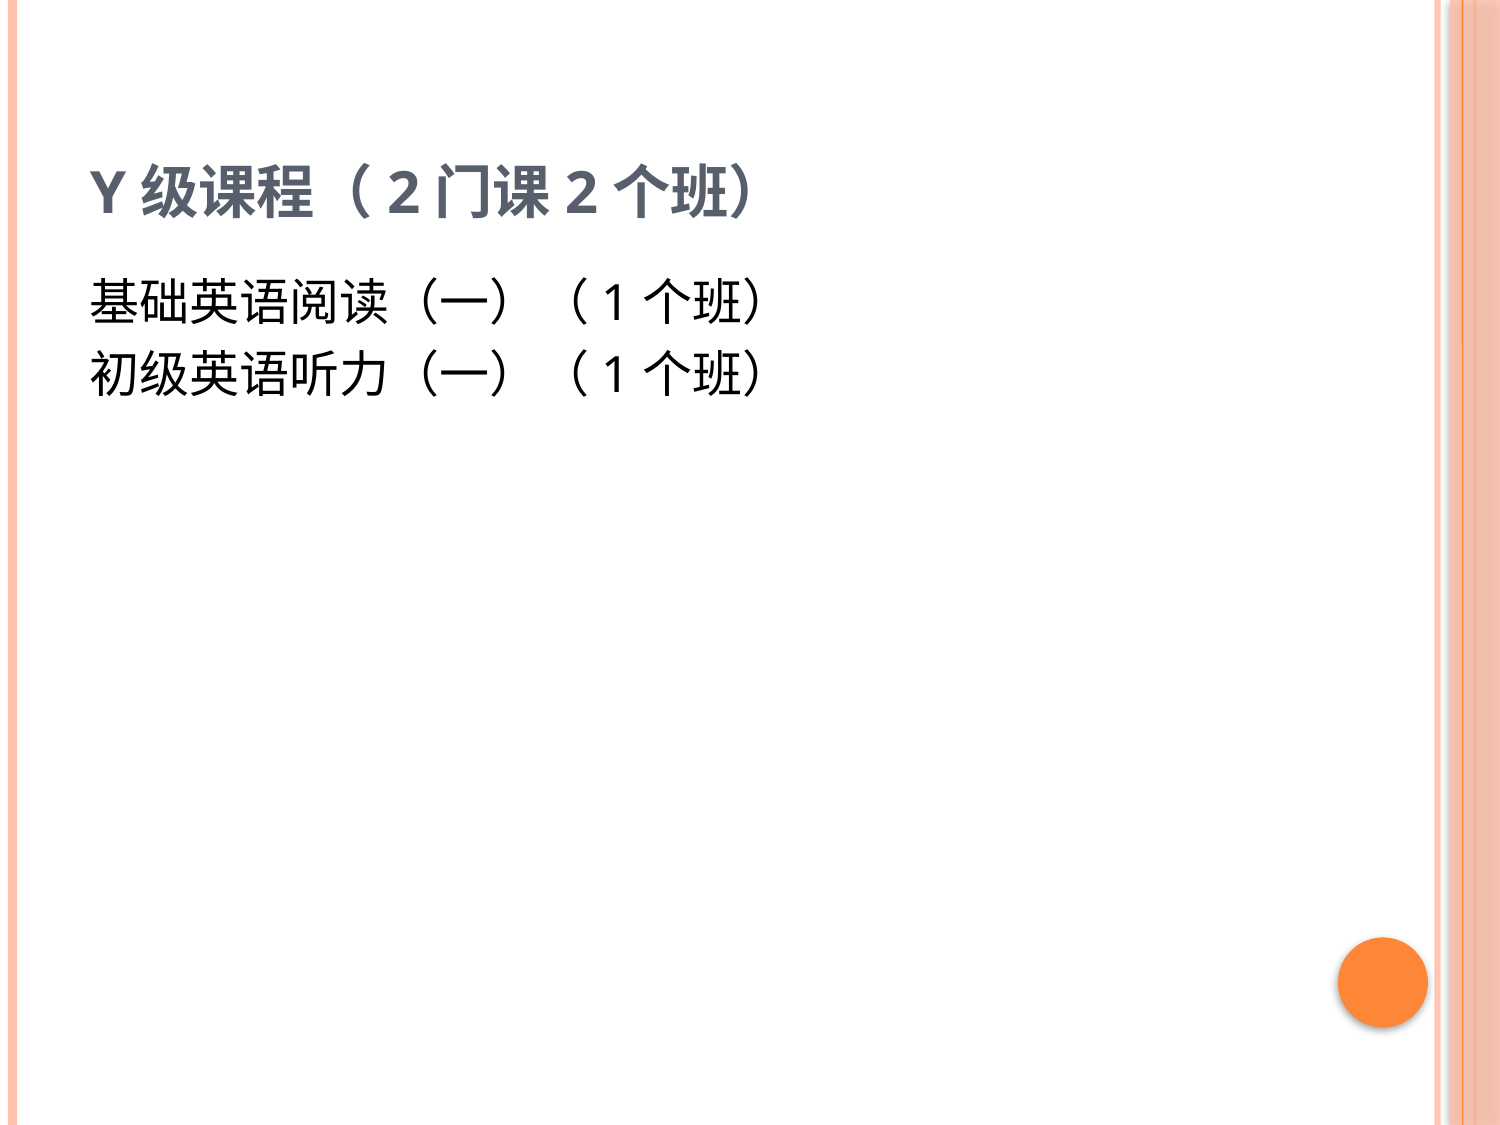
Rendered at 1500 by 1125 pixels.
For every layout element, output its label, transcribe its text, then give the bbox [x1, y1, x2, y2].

title Y级课程（2门课2个班） [75, 45, 1300, 233]
list 基础英语阅读（一）（1个班） 初级英语听力（一）（1个班） [75, 262, 1300, 1062]
